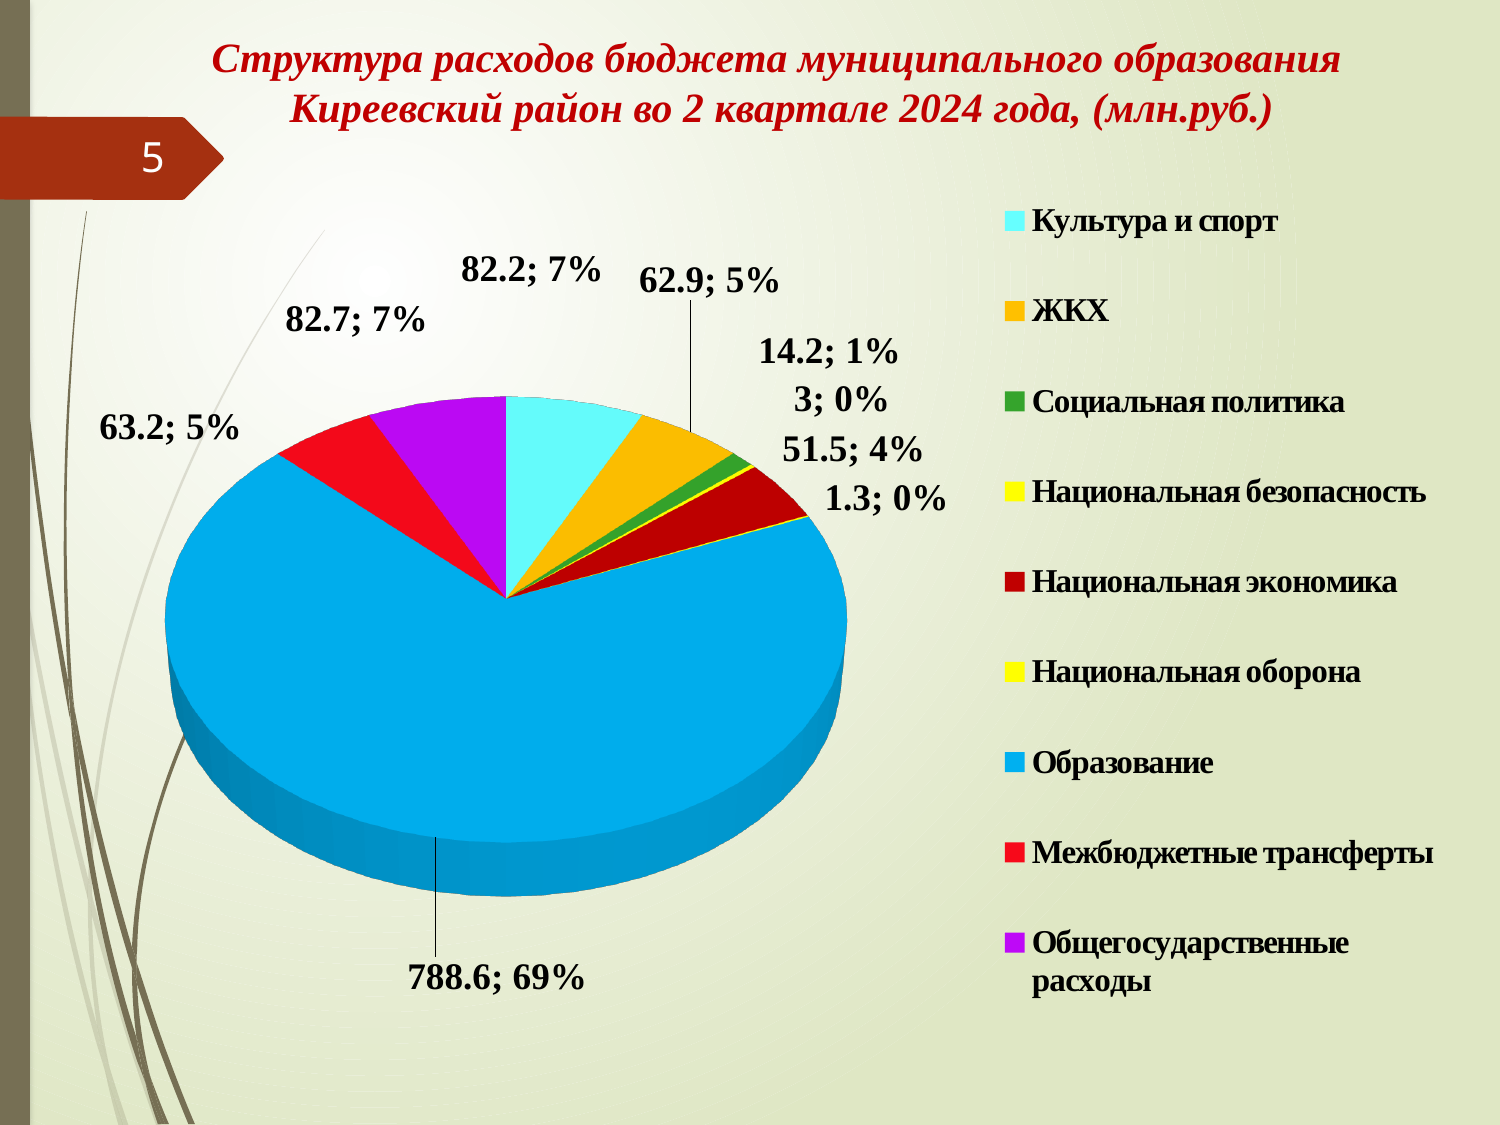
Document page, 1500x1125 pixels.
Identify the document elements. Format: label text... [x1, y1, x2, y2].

chart [78, 149, 1462, 1052]
title Структура расходов бюджета муниципального образования Киреевский район во 2 квартале 2024 года, (млн.руб.) [82, 23, 1482, 150]
slide_number 5 [83, 129, 180, 149]
